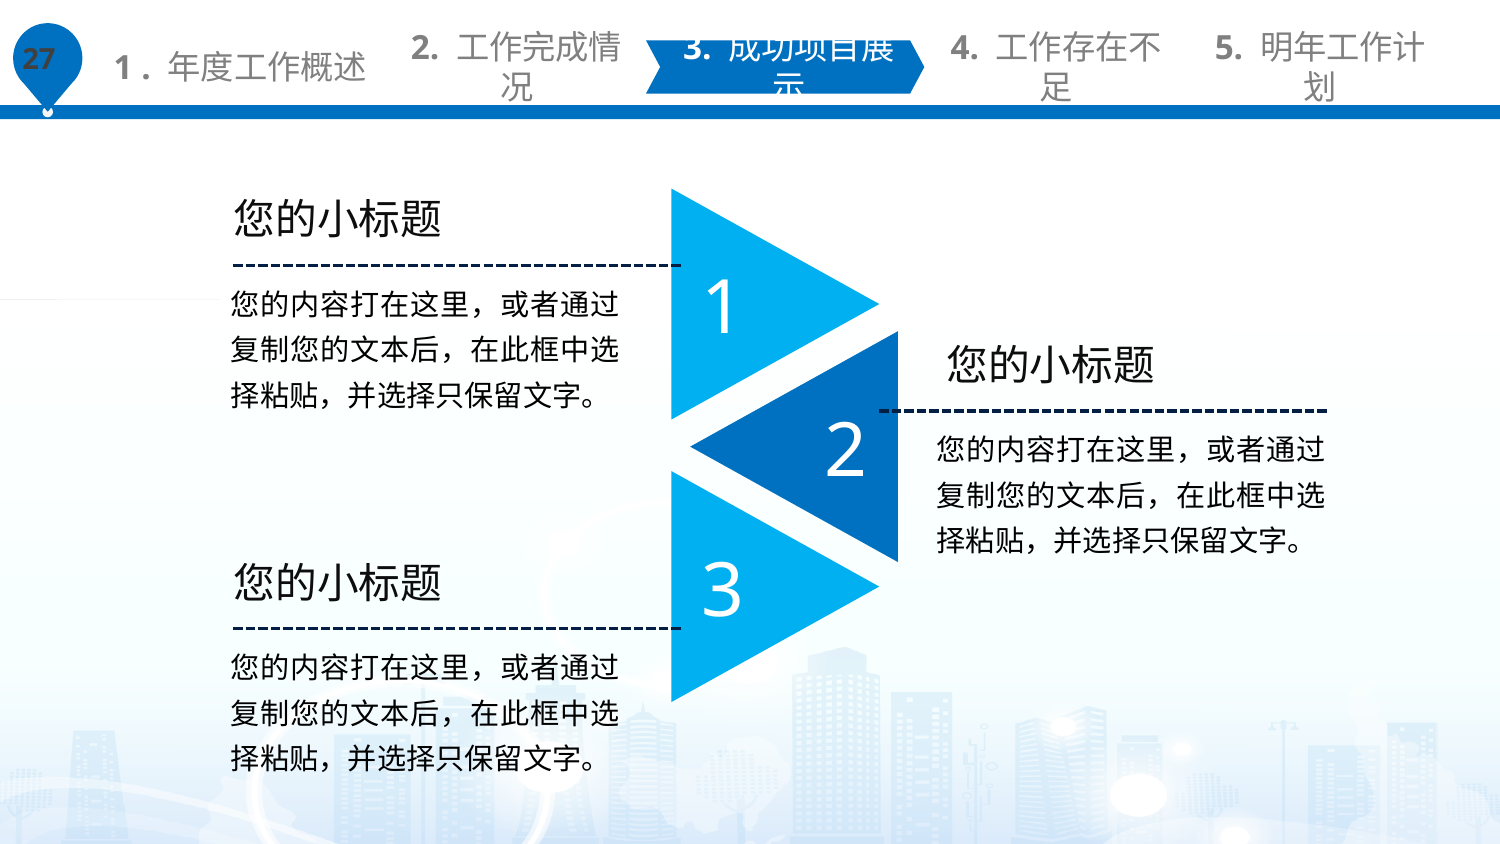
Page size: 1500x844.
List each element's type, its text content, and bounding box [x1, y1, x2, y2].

picture [0, 0, 1500, 105]
text_box 3 [669, 469, 882, 704]
text_box 2. 工作完成情况 [401, 26, 632, 107]
text_box 5. 明年工作计划 [1205, 26, 1436, 107]
text_box 4. 工作存在不足 [941, 26, 1172, 107]
text_box 您的内容打在这里，或者通过复制您的文本后，在此框中选择粘贴，并选择只保留文字。 [216, 635, 635, 783]
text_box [879, 330, 1328, 412]
text_box [0, 120, 1500, 844]
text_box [217, 185, 682, 266]
text_box 2 [688, 342, 901, 564]
text_box 您的内容打在这里，或者通过复制您的文本后，在此框中选择粘贴，并选择只保留文字。 [921, 413, 1341, 565]
text_box [905, 38, 927, 96]
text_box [217, 548, 682, 630]
text_box [644, 38, 673, 96]
text_box 3. 成功项目展示 [673, 26, 905, 107]
text_box 1 [669, 194, 882, 422]
text_box 1 . 年度工作概述 [100, 46, 380, 87]
text_box 您的内容打在这里，或者通过复制您的文本后，在此框中选择粘贴，并选择只保留文字。 [216, 273, 635, 420]
